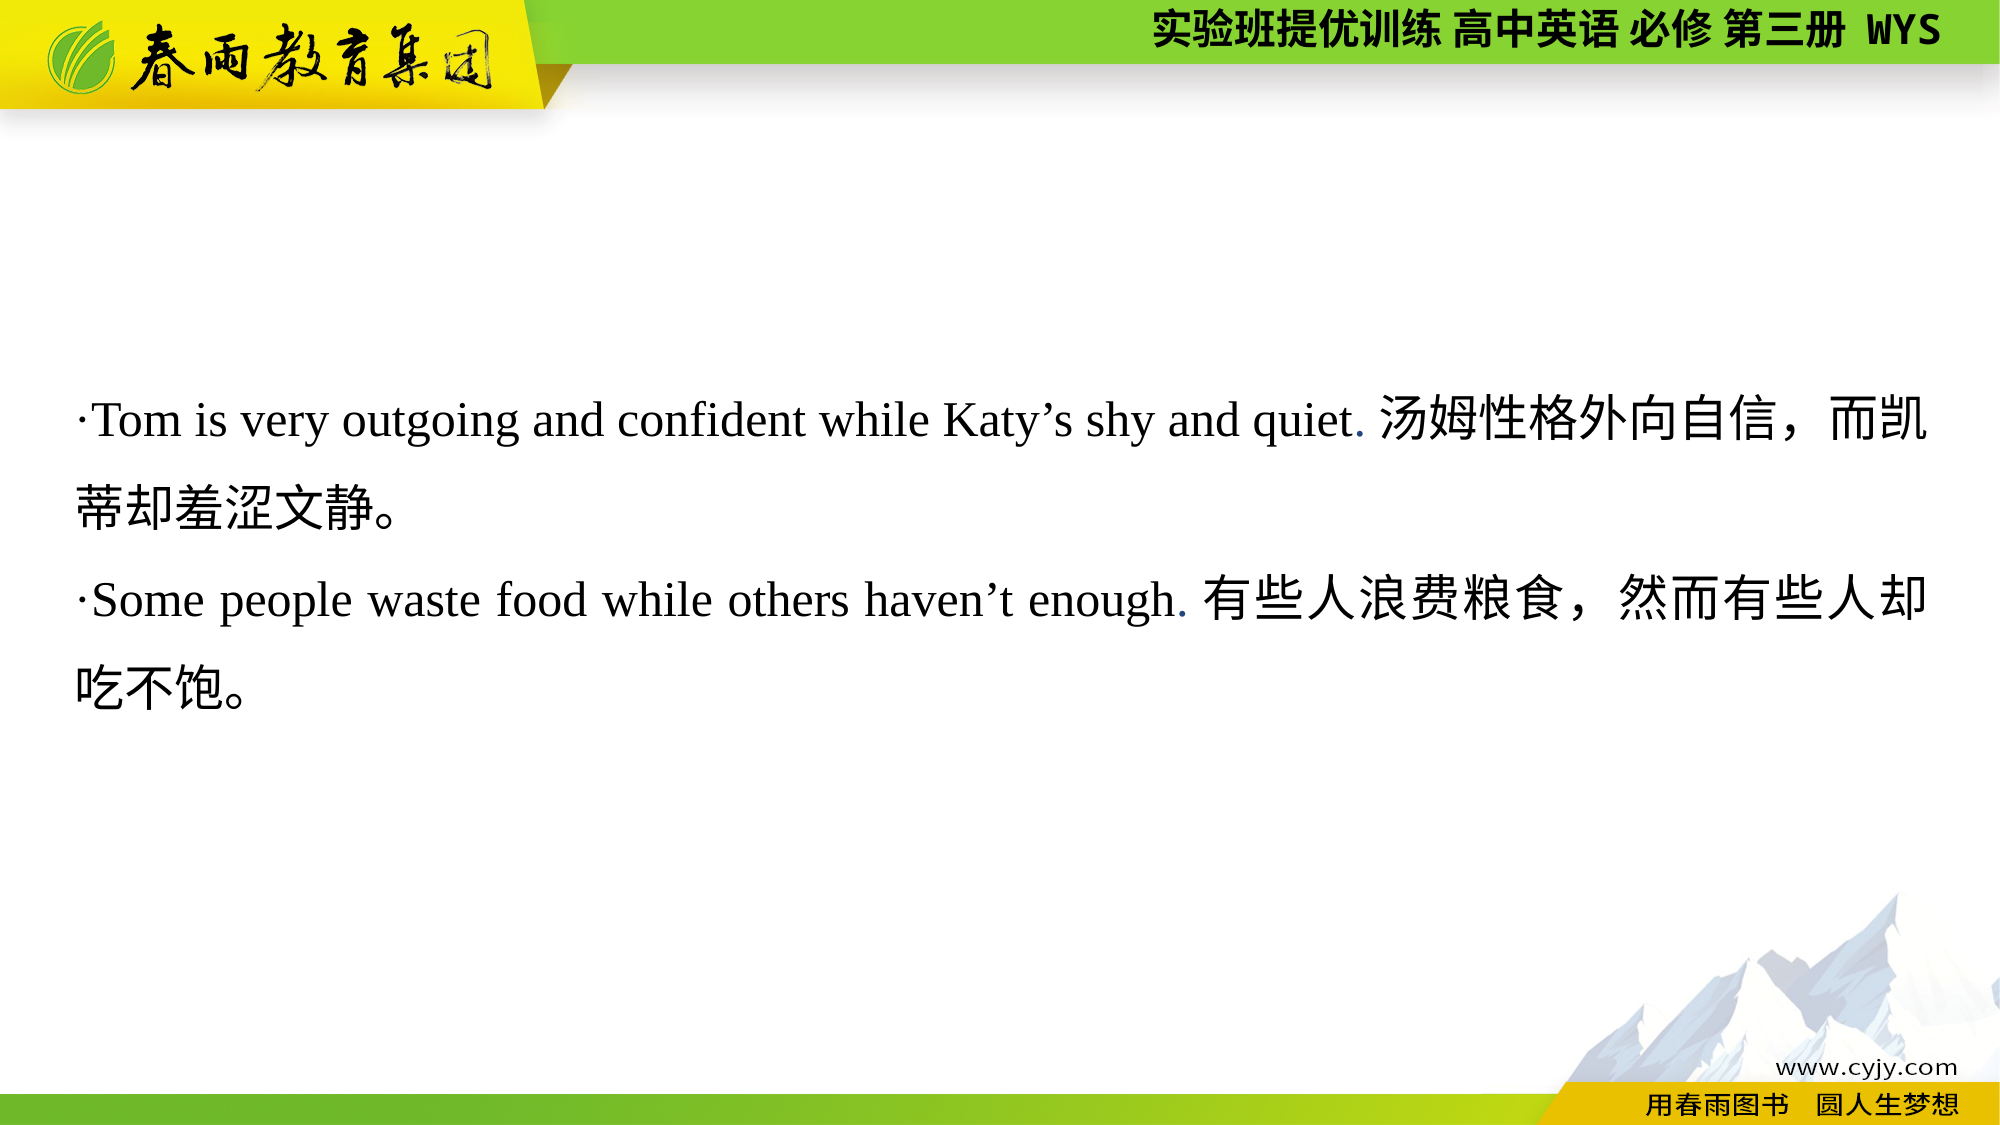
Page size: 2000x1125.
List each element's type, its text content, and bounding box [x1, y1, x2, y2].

list ·Tom is very outgoing and confident while Katy’s shy and quiet.汤姆性格外向自信，而凯蒂却羞涩文静。 ·Some people waste food while others haven’t enough.有些人浪费粮食，然而有些人却吃不饱。 [59, 349, 1944, 728]
picture [0, 0, 2000, 1125]
